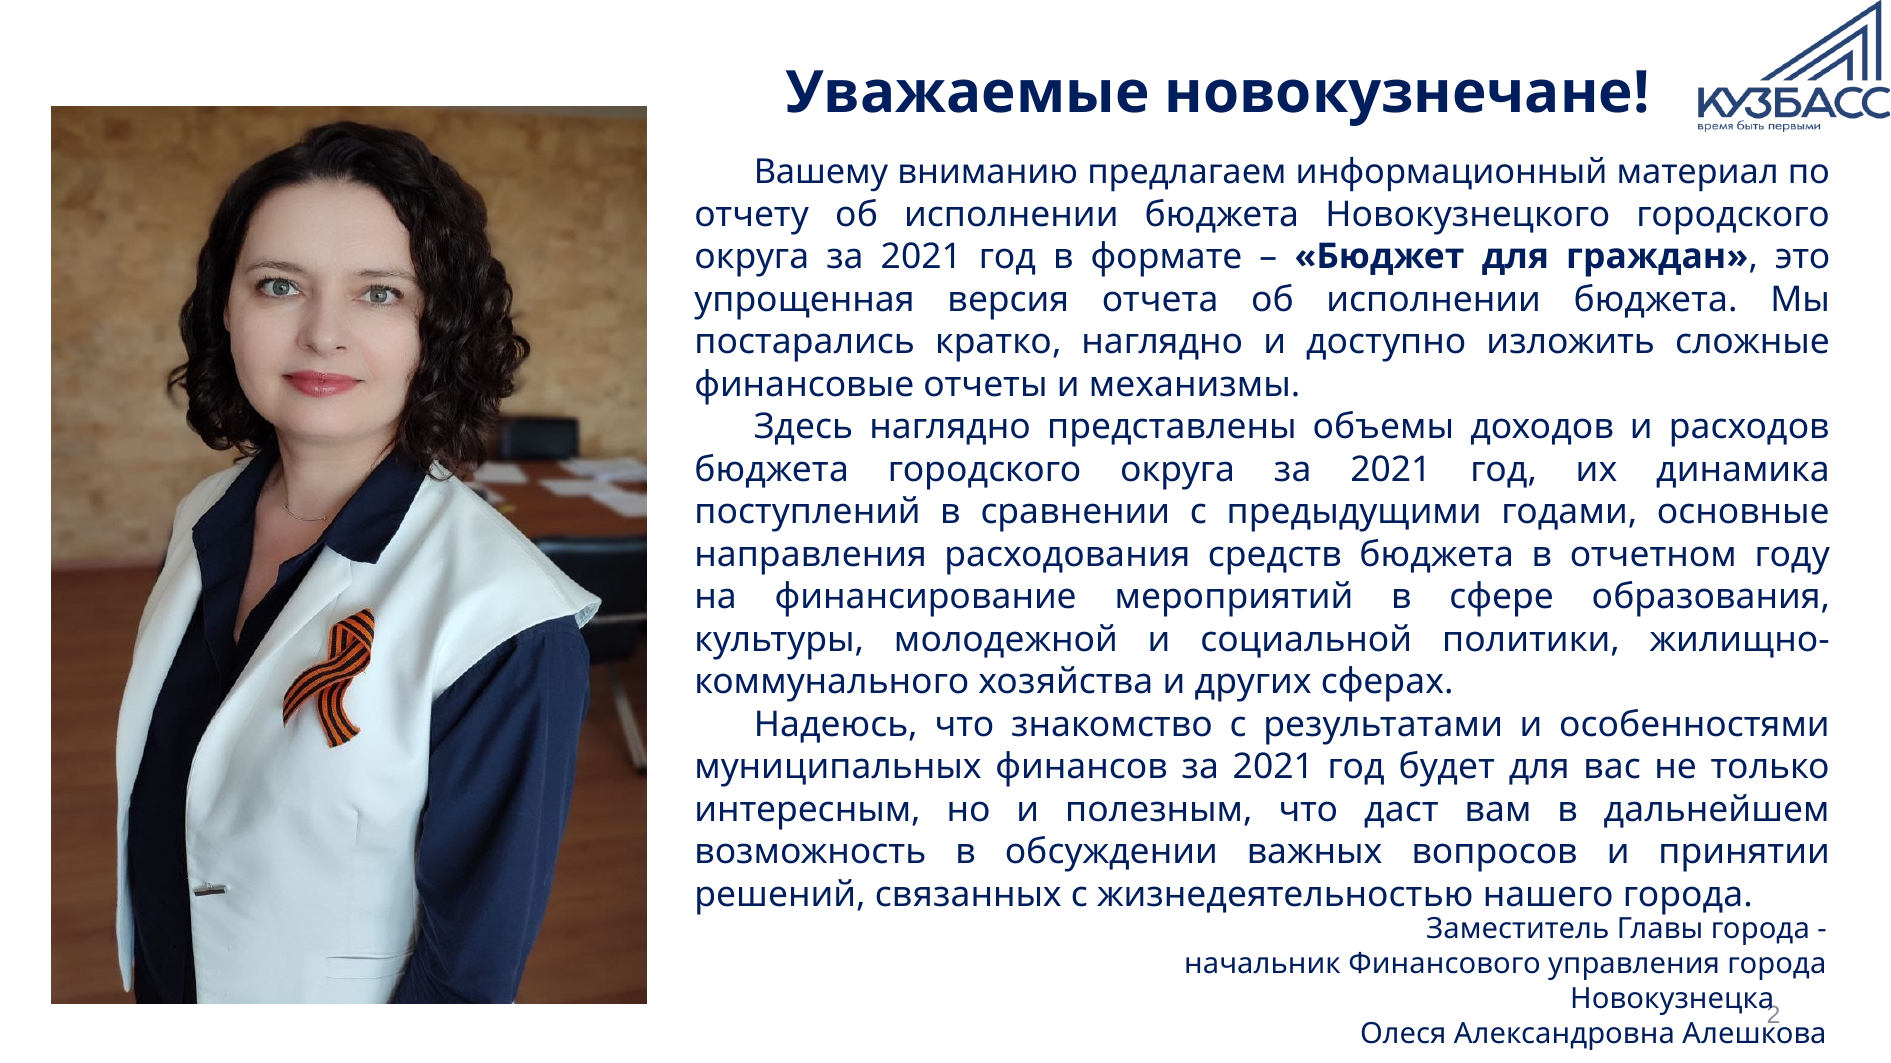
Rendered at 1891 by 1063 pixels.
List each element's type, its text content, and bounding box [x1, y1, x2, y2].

title Уважаемые новокузнечане! [592, 36, 1697, 142]
picture [51, 105, 647, 1004]
picture [1698, 0, 1891, 132]
text_box Заместитель Главы города - начальник Финансового управления города Новокузнецка Олеся Александровна Алешкова [990, 901, 1843, 1057]
text_box Вашему вниманию предлагаем информационный материал по отчету об исполнении бюджета Новокузнецкого городского округа за 2021 год в формате – «Бюджет для граждан», это упрощенная версия отчета об исполнении бюджета. Мы постарались кратко, наглядно и доступно изложить сложные финансовые отчеты и механизмы. Здесь наглядно представлены объемы доходов и расходов бюджета городского округа за 2021 год, их динамика поступлений в сравнении с предыдущими годами, основные направления расходования средств бюджета в отчетном году на финансирование мероприятий в сфере образования, культуры, молодежной и социальной политики, жилищно-коммунального хозяйства и других сферах. Надеюсь, что знакомство с результатами и особенностями муниципальных финансов за 2021 год будет для вас не только интересным, но и полезным, что даст вам в дальнейшем возможность в обсуждении важных вопросов и принятии решений, связанных с жизнедеятельностью нашего города. [679, 142, 1846, 921]
